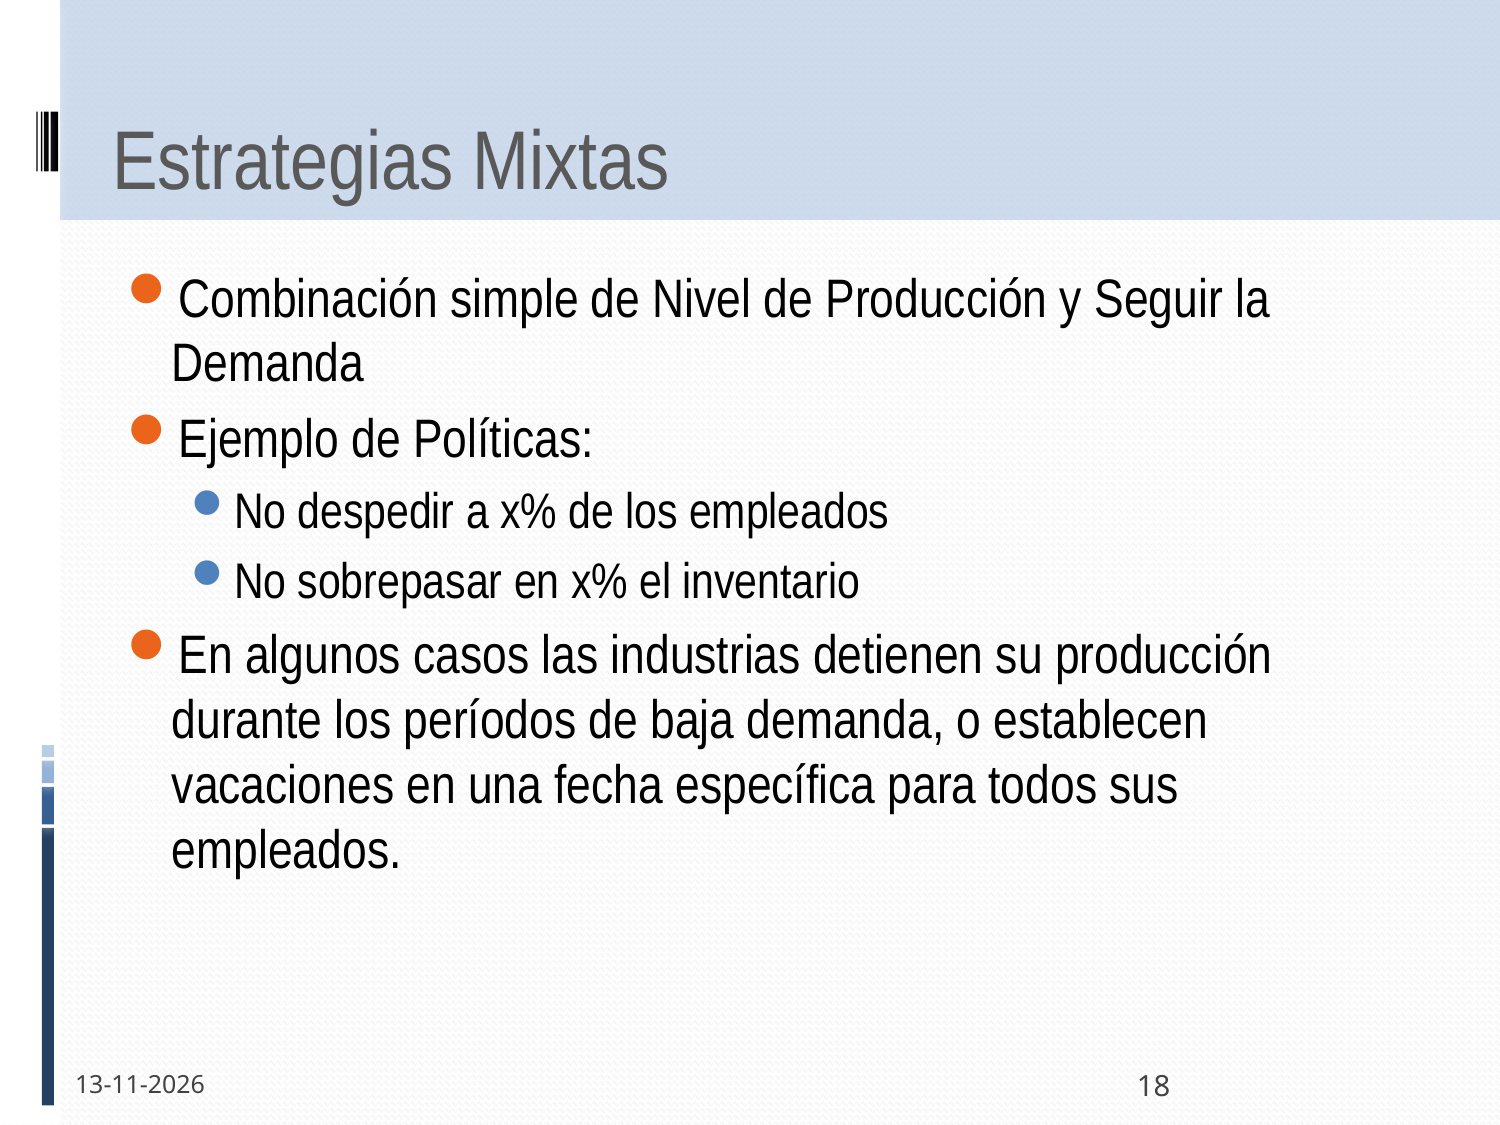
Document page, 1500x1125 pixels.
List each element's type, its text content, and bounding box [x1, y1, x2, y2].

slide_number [75, 1042, 243, 1103]
slide_number 18 [1045, 1046, 1171, 1107]
list Combinación simple de Nivel de Producción y Seguir la Demanda Ejemplo de Políticas: No despedir a x% de los empleados No sobrepasar en x% el inventario En algunos casos las industrias detienen su producción durante los períodos de baja demanda, o establecen vacaciones en una fecha específica para todos sus empleados. [111, 255, 1436, 1038]
title Estrategias Mixtas [111, 18, 1436, 207]
